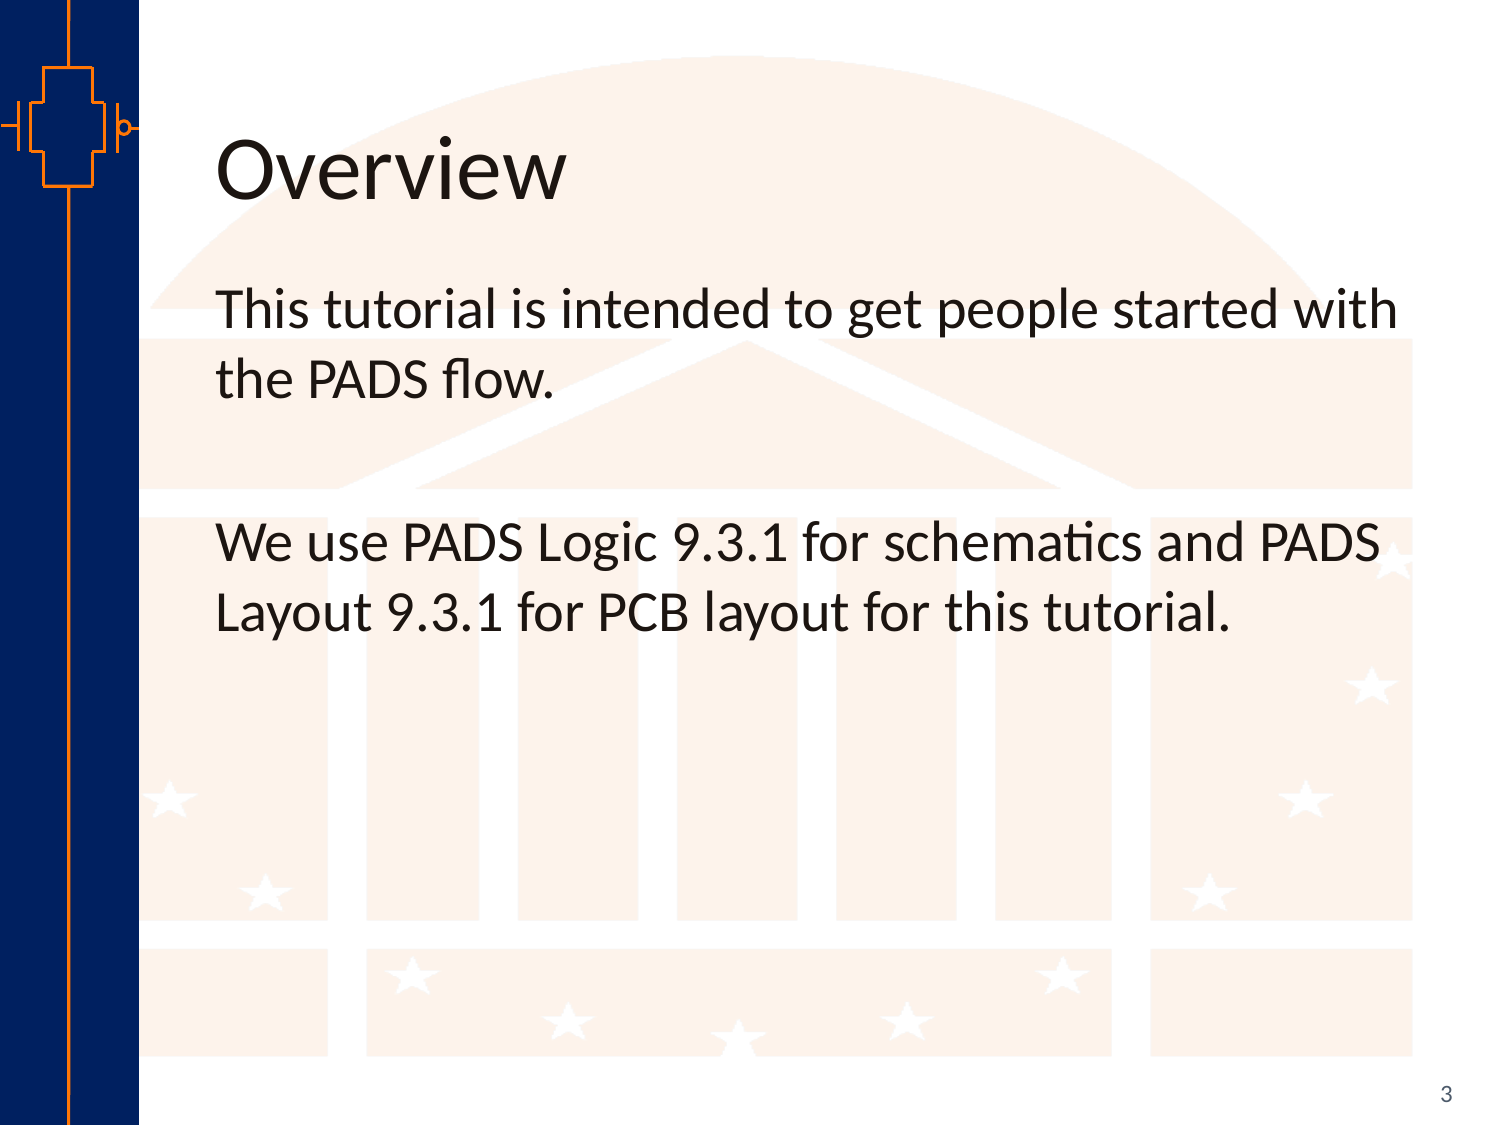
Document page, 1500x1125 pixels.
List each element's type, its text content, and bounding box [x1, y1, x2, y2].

slide_number 3 [1425, 1062, 1488, 1123]
list This tutorial is intended to get people started with the PADS flow. We use PADS Logic 9.3.1 for schematics and PADS Layout 9.3.1 for PCB layout for this tutorial. [200, 262, 1425, 988]
title Overview [200, 37, 1388, 225]
